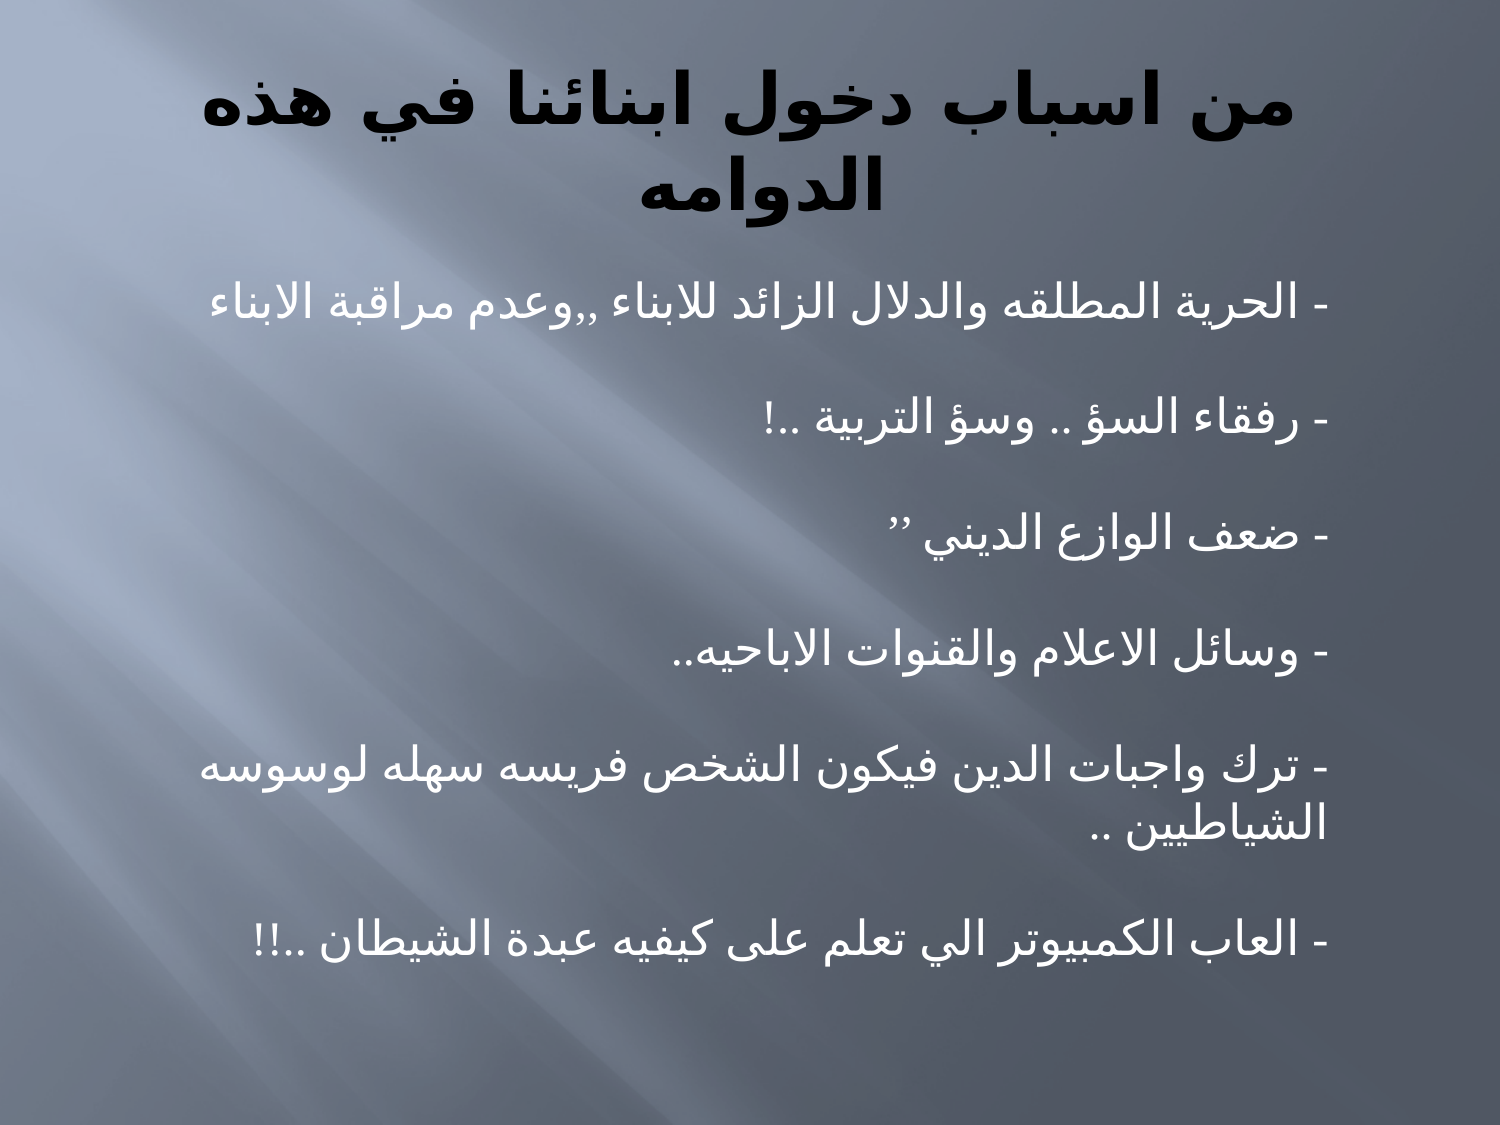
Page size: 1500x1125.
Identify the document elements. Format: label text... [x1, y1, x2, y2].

title من اسباب دخول ابنائنا في هذه الدوامه [75, 45, 1425, 233]
list - الحرية المطلقه والدلال الزائد للابناء ,,وعدم مراقبة الابناء - رفقاء السؤ .. وسؤ التربية ..! - ضعف الوازع الديني ’’ - وسائل الاعلام والقنوات الاباحيه.. - ترك واجبات الدين فيكون الشخص فريسه سهله لوسوسه الشياطيين .. - العاب الكمبيوتر الي تعلم على كيفيه عبدة الشيطان ..!! [75, 262, 1425, 1035]
